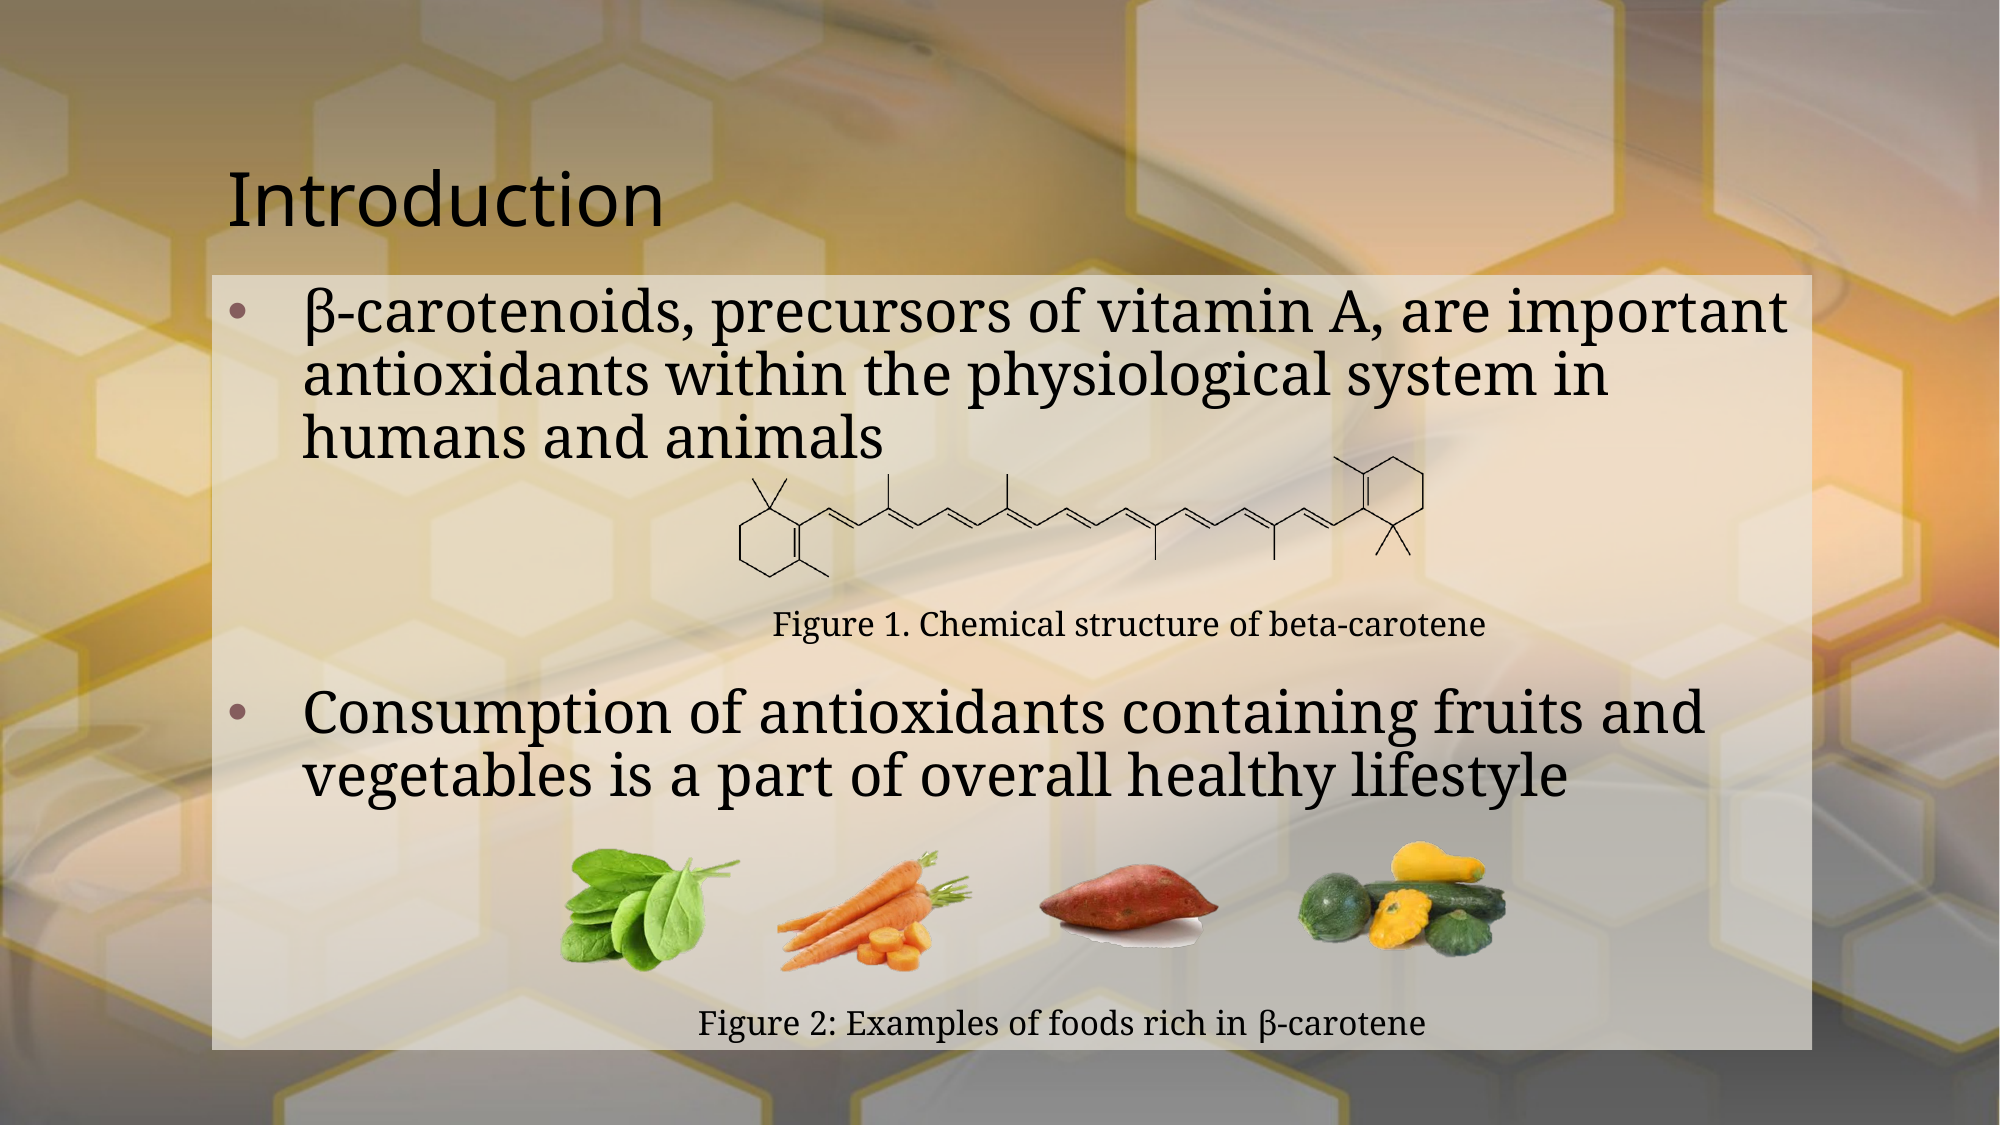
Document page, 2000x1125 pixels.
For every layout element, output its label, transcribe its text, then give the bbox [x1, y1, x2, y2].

picture [0, 0, 2000, 1125]
list β-carotenoids, precursors of vitamin A, are important antioxidants within the physiological system in humans and animals Consumption of antioxidants containing fruits and vegetables is a part of overall healthy lifestyle [212, 275, 1813, 1050]
text_box Figure 1. Chemical structure of beta-carotene [730, 595, 1531, 651]
text_box Figure 2: Examples of foods rich in β-carotene [674, 994, 1450, 1050]
title Introduction [212, 62, 1788, 250]
